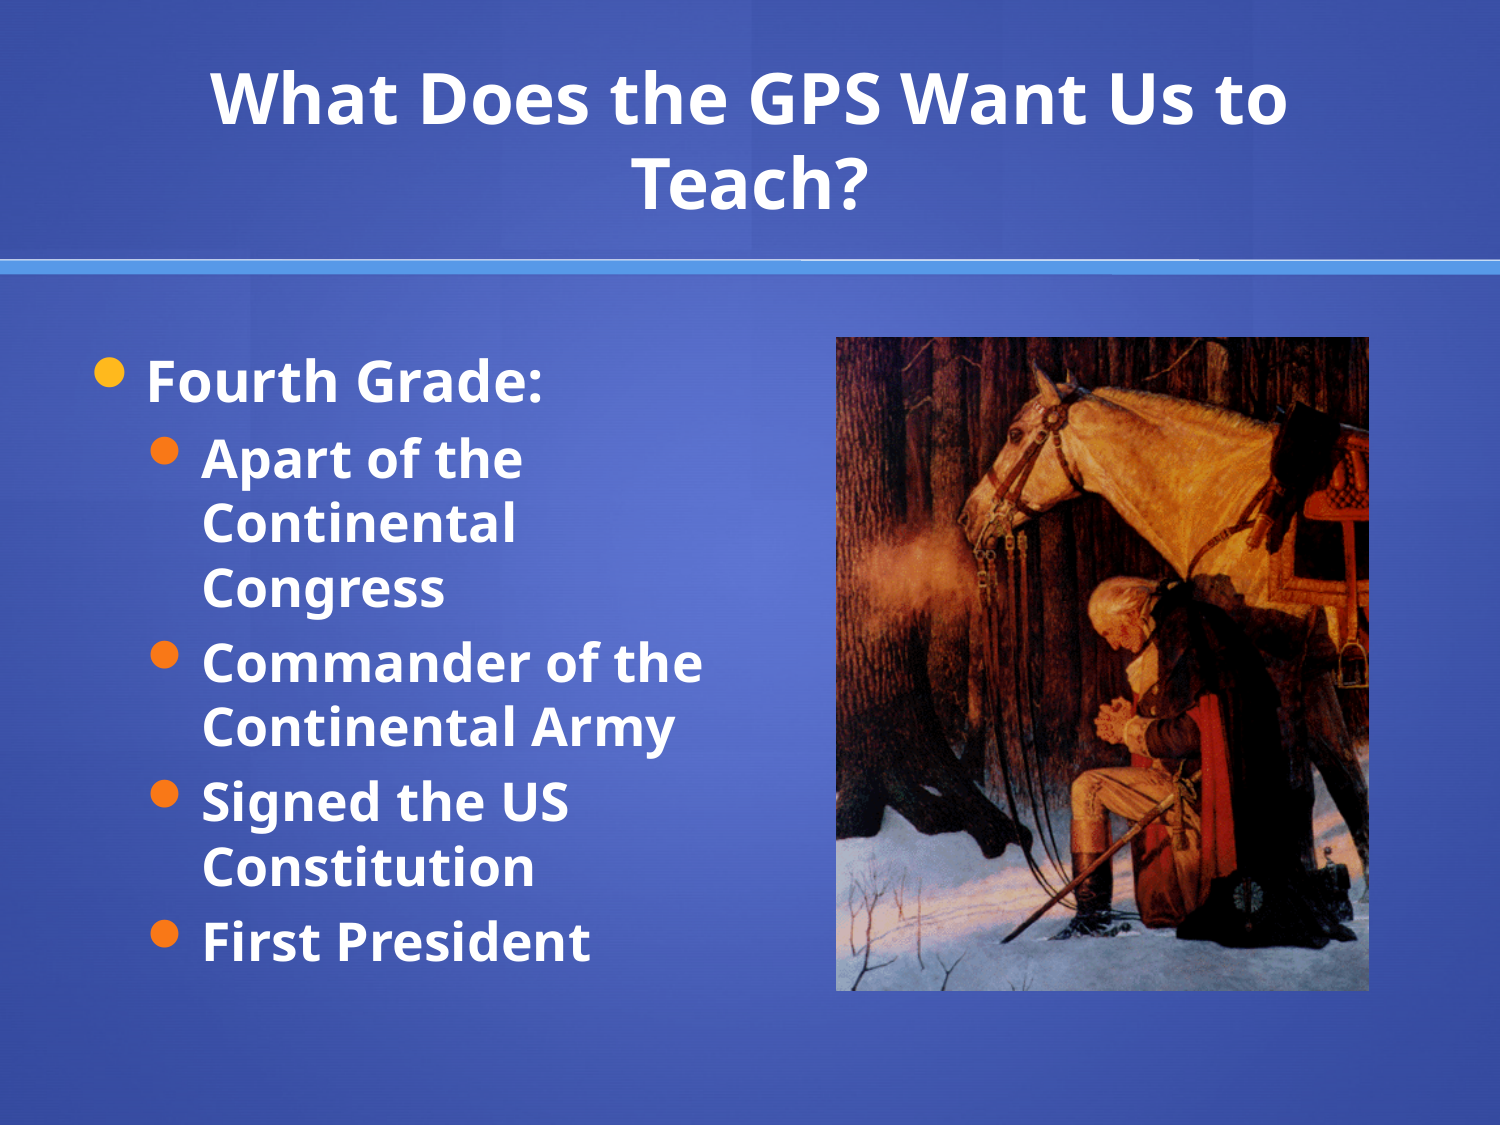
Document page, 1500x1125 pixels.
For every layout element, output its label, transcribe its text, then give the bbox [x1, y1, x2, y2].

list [778, 336, 1426, 992]
list Fourth Grade: Apart of the Continental Congress Commander of the Continental Army Signed the US Constitution First President [75, 337, 720, 991]
title What Does the GPS Want Us to Teach? [75, 45, 1425, 233]
